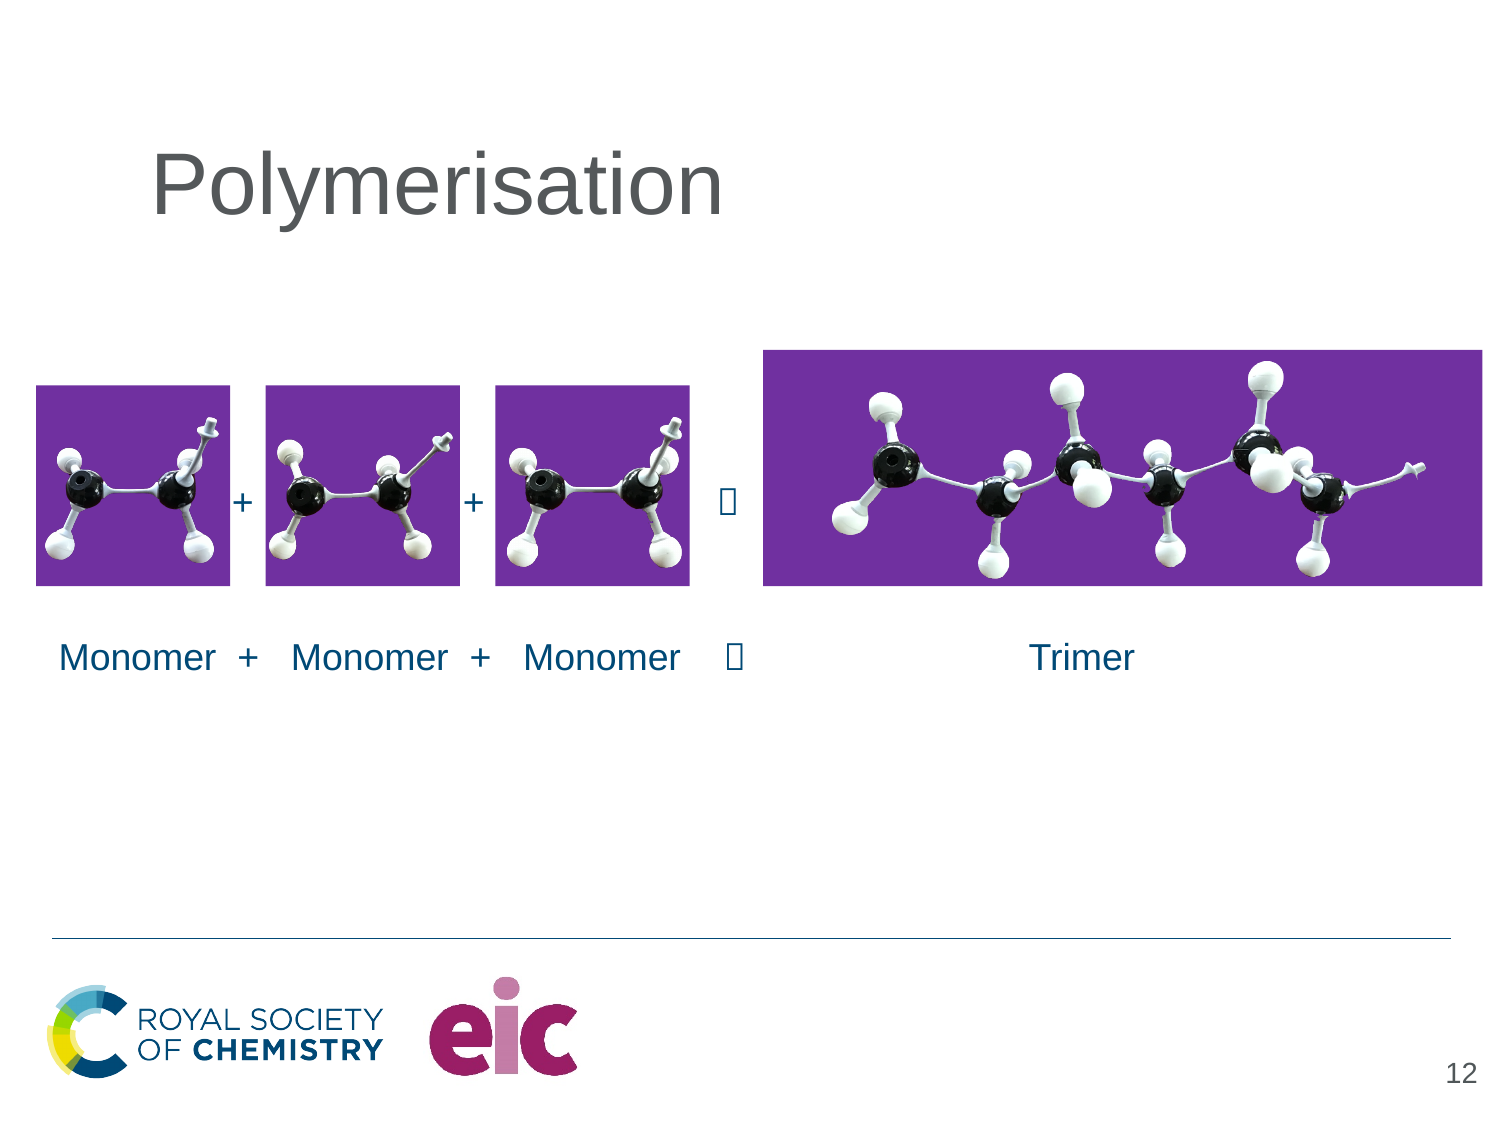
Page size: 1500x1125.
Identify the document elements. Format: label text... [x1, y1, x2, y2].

text_box + +  [460, 470, 495, 530]
text_box Monomer + Monomer + Monomer  Trimer [43, 625, 1424, 686]
text_box + +  [231, 470, 265, 530]
list Polymerisation [135, 119, 1282, 297]
text_box + +  [690, 470, 763, 530]
picture [0, 938, 583, 1125]
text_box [495, 385, 690, 587]
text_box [265, 385, 460, 587]
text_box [35, 385, 231, 587]
list 12 [1423, 1046, 1500, 1125]
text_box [763, 349, 1483, 587]
